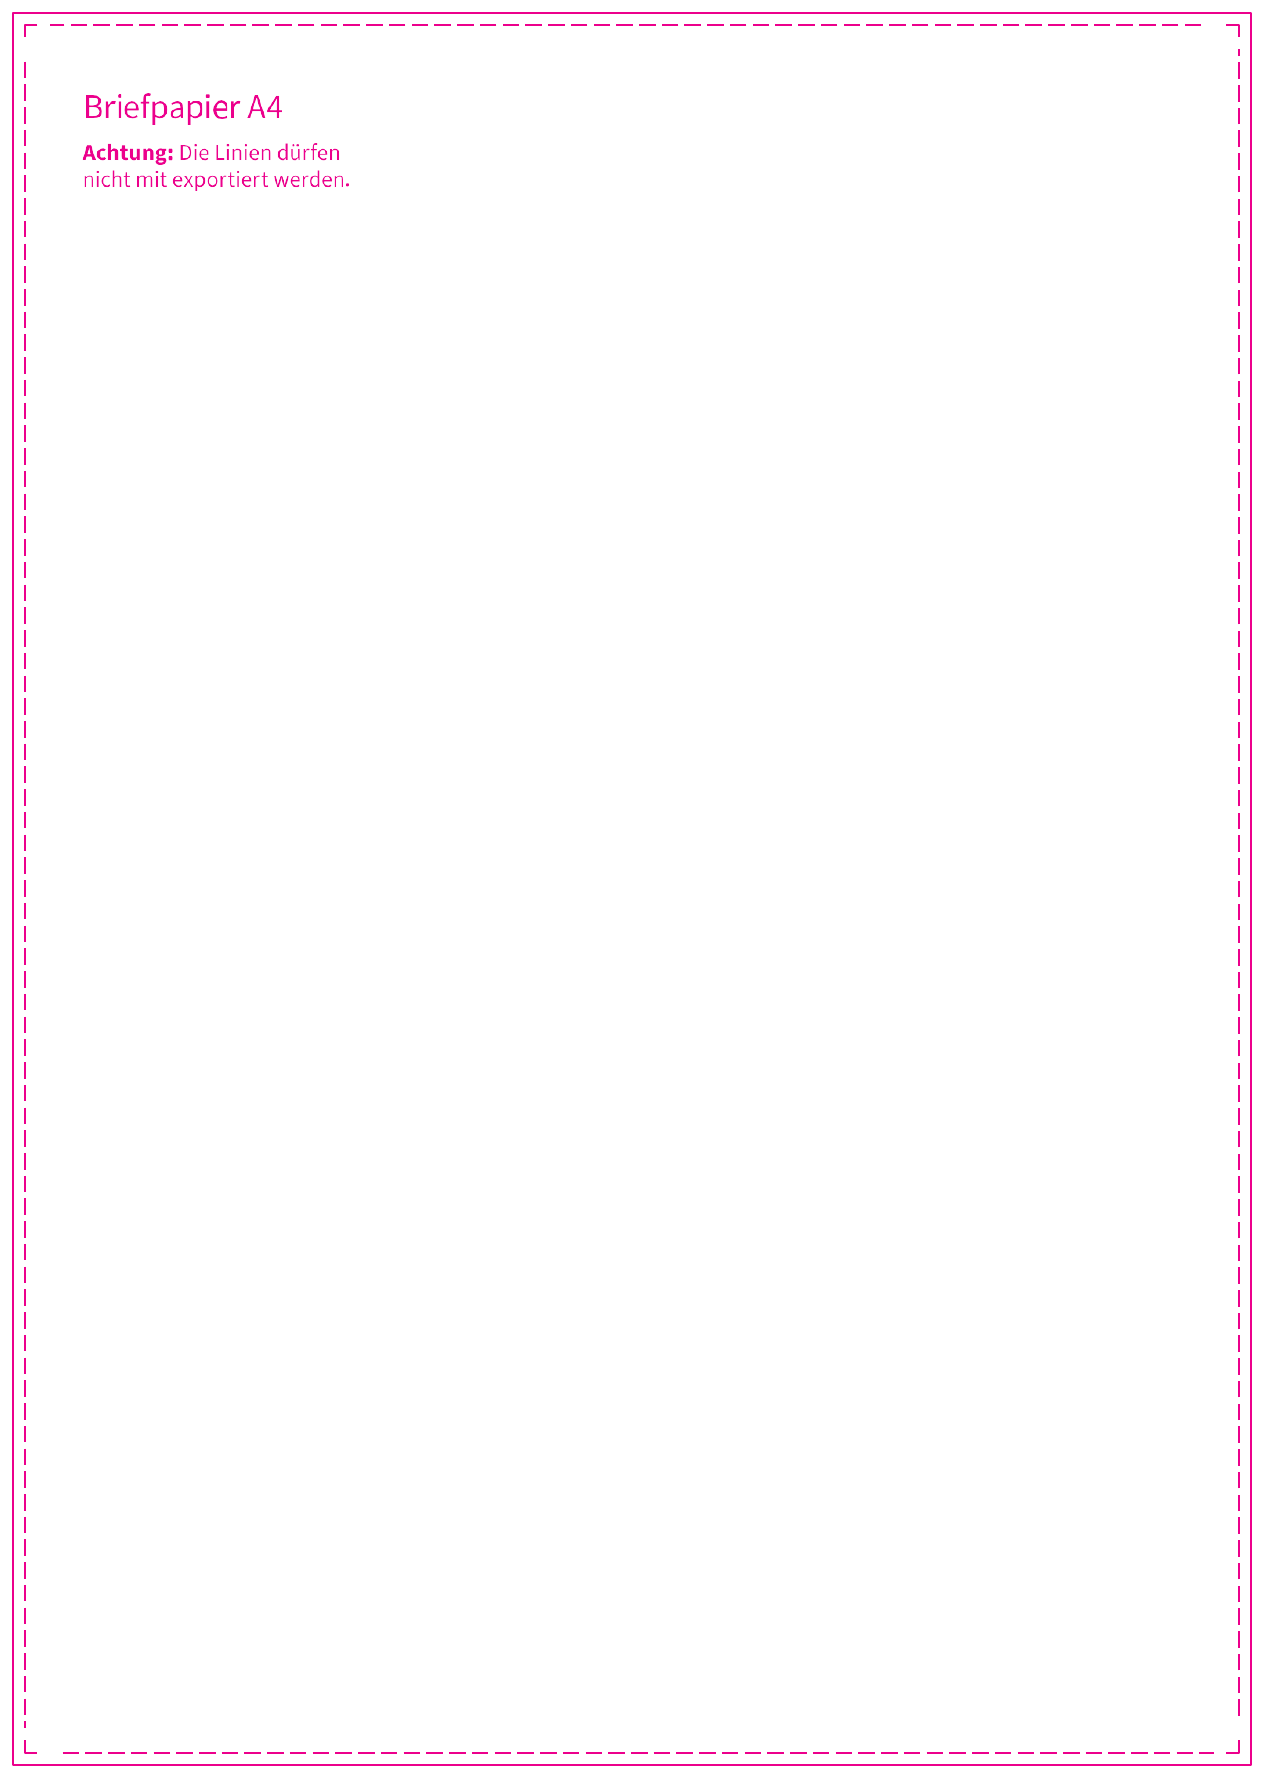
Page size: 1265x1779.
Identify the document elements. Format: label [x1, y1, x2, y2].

picture [82, 143, 343, 191]
picture [124, 93, 183, 125]
picture [187, 101, 203, 125]
picture [86, 95, 102, 118]
picture [247, 95, 282, 118]
picture [105, 94, 122, 118]
picture [213, 100, 228, 119]
